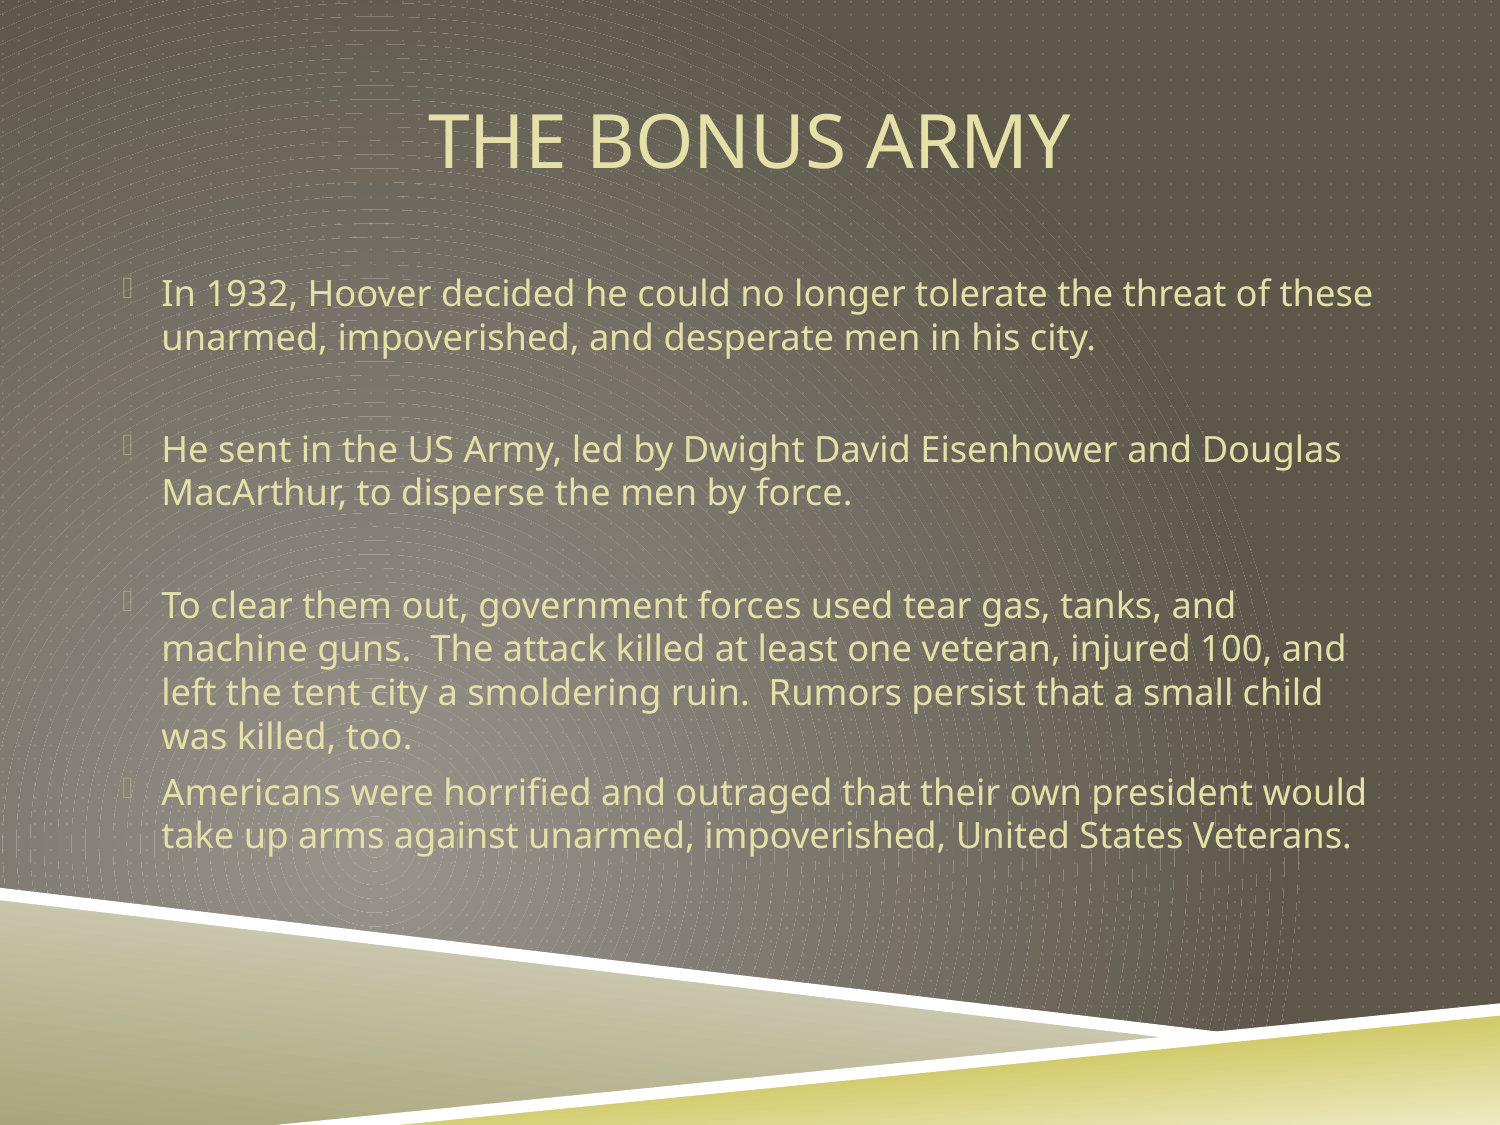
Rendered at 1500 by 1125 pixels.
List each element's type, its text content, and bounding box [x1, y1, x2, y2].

list In 1932, Hoover decided he could no longer tolerate the threat of these unarmed, impoverished, and desperate men in his city. He sent in the US Army, led by Dwight David Eisenhower and Douglas MacArthur, to disperse the men by force. To clear them out, government forces used tear gas, tanks, and machine guns. The attack killed at least one veteran, injured 100, and left the tent city a smoldering ruin. Rumors persist that a small child was killed, too. Americans were horrified and outraged that their own president would take up arms against unarmed, impoverished, United States Veterans. [112, 262, 1388, 875]
title The Bonus Army [112, 45, 1388, 233]
